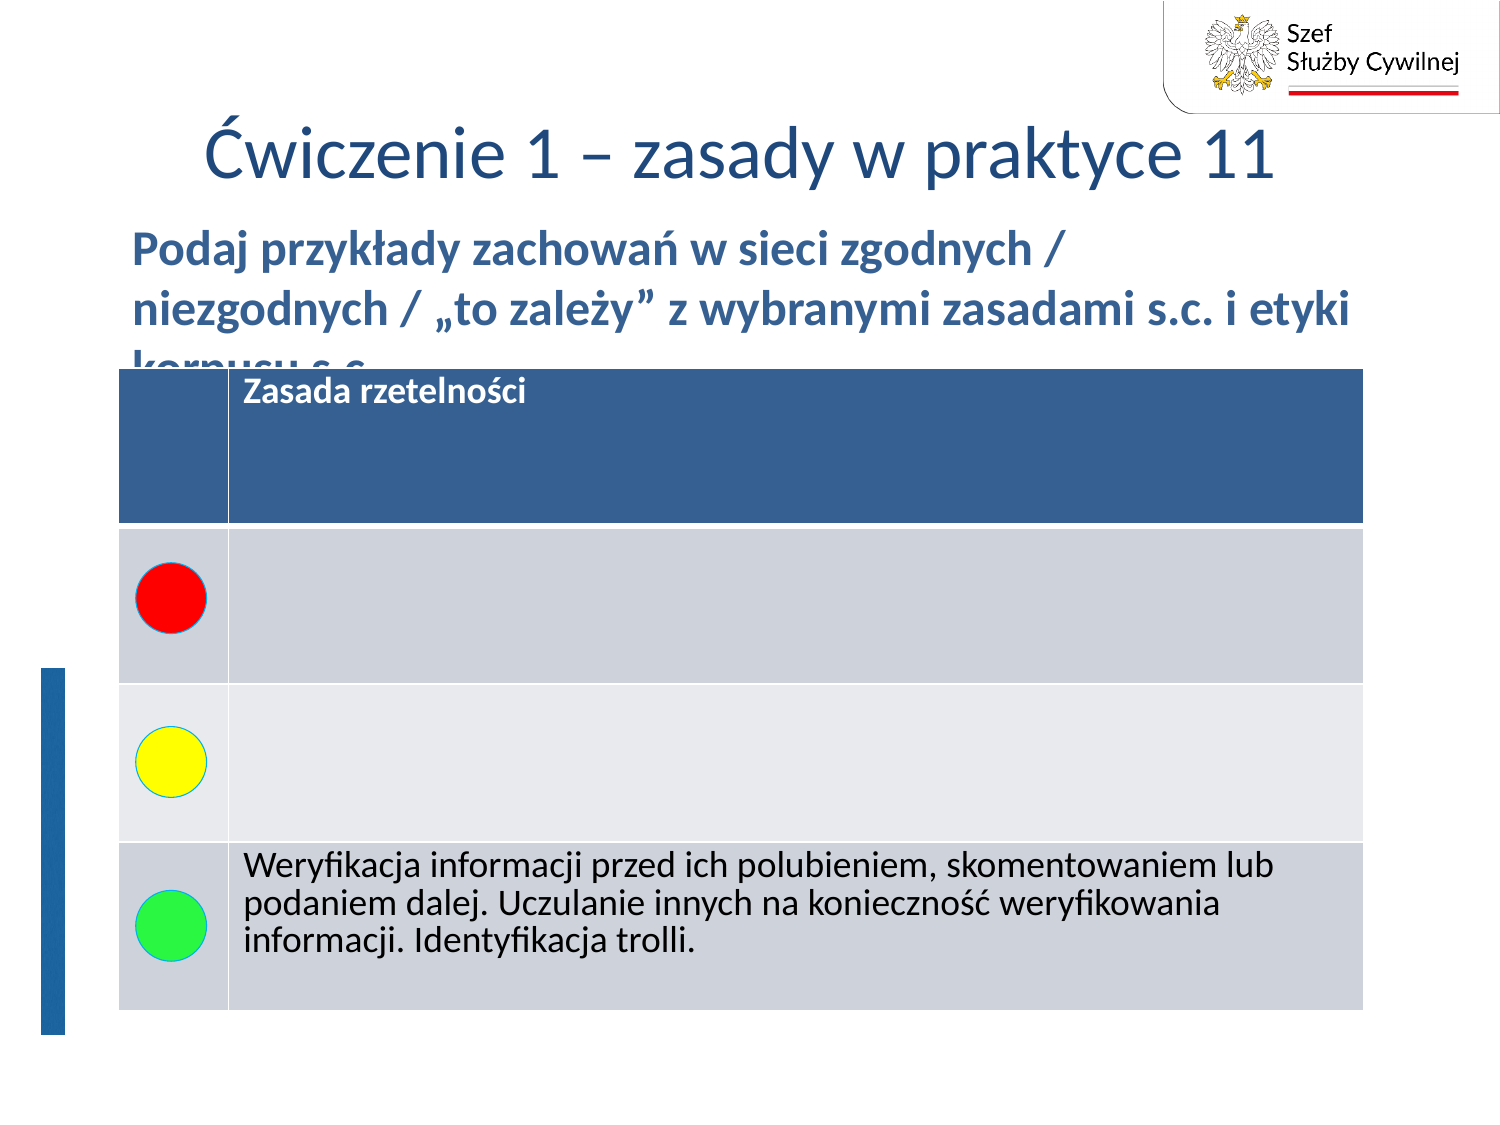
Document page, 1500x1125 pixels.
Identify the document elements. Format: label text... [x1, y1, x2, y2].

table_cell [119, 685, 228, 841]
table_cell [119, 843, 228, 1010]
text_box Podaj przykłady zachowań w sieci zgodnych / niezgodnych / „to zależy” z wybranymi zasadami s.c. i etyki korpusu s.c. [117, 208, 1382, 403]
table_cell [229, 529, 1363, 683]
text_box [133, 888, 209, 964]
text_box [133, 724, 209, 800]
table_cell Weryfikacja informacji przed ich polubieniem, skomentowaniem lub podaniem dalej. Uczulanie innych na konieczność weryfikowania informacji. Identyfikacja trolli. [229, 843, 1363, 1010]
table_header [119, 369, 228, 523]
table_cell [229, 685, 1363, 841]
title Ćwiczenie 1 – zasady w praktyce 11 [91, 95, 1391, 221]
text_box [133, 560, 209, 636]
table_header Zasada rzetelności [229, 369, 1363, 523]
table_cell [119, 529, 228, 683]
picture [1163, 0, 1500, 114]
picture [41, 668, 65, 1035]
